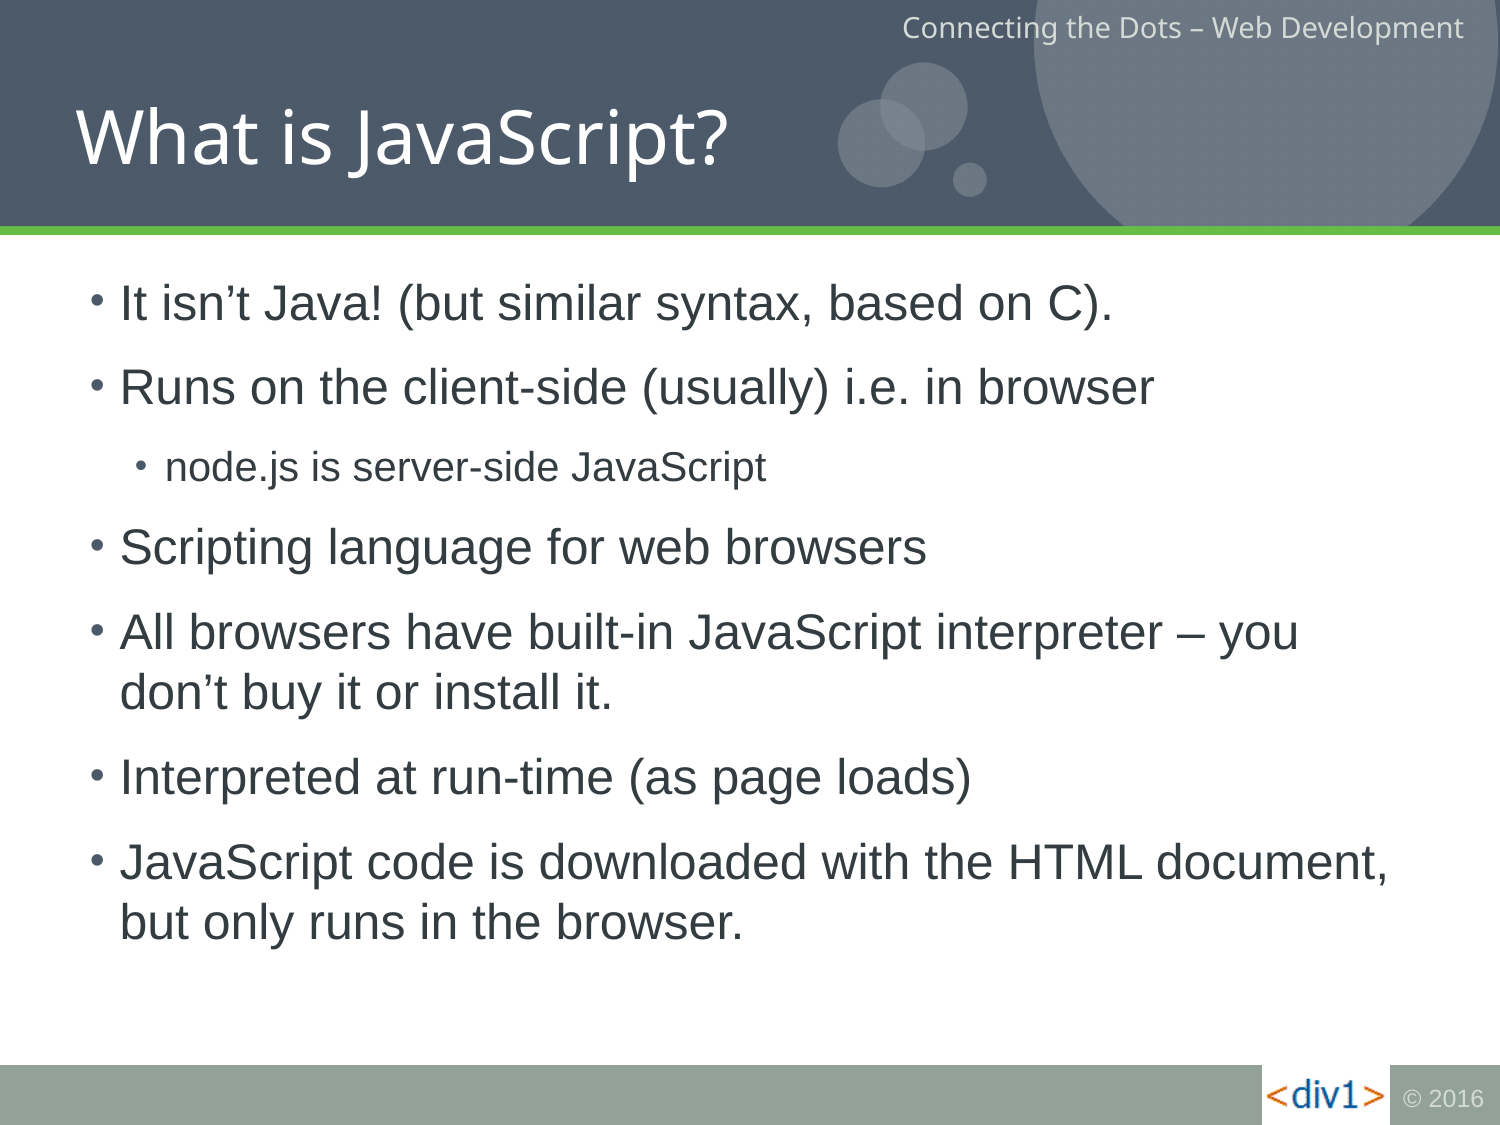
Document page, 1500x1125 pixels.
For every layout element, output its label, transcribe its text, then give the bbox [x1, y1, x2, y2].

picture [0, 1065, 1500, 1125]
text_box It isn’t Java! (but similar syntax, based on C). Runs on the client-side (usually) i.e. in browser node.js is server-side JavaScript Scripting language for web browsers All browsers have built-in JavaScript interpreter – you don’t buy it or install it. Interpreted at run-time (as page loads) JavaScript code is downloaded with the HTML document, but only runs in the browser. [74, 262, 1425, 1063]
text_box What is JavaScript? [74, 87, 1425, 188]
picture [0, 0, 1500, 235]
